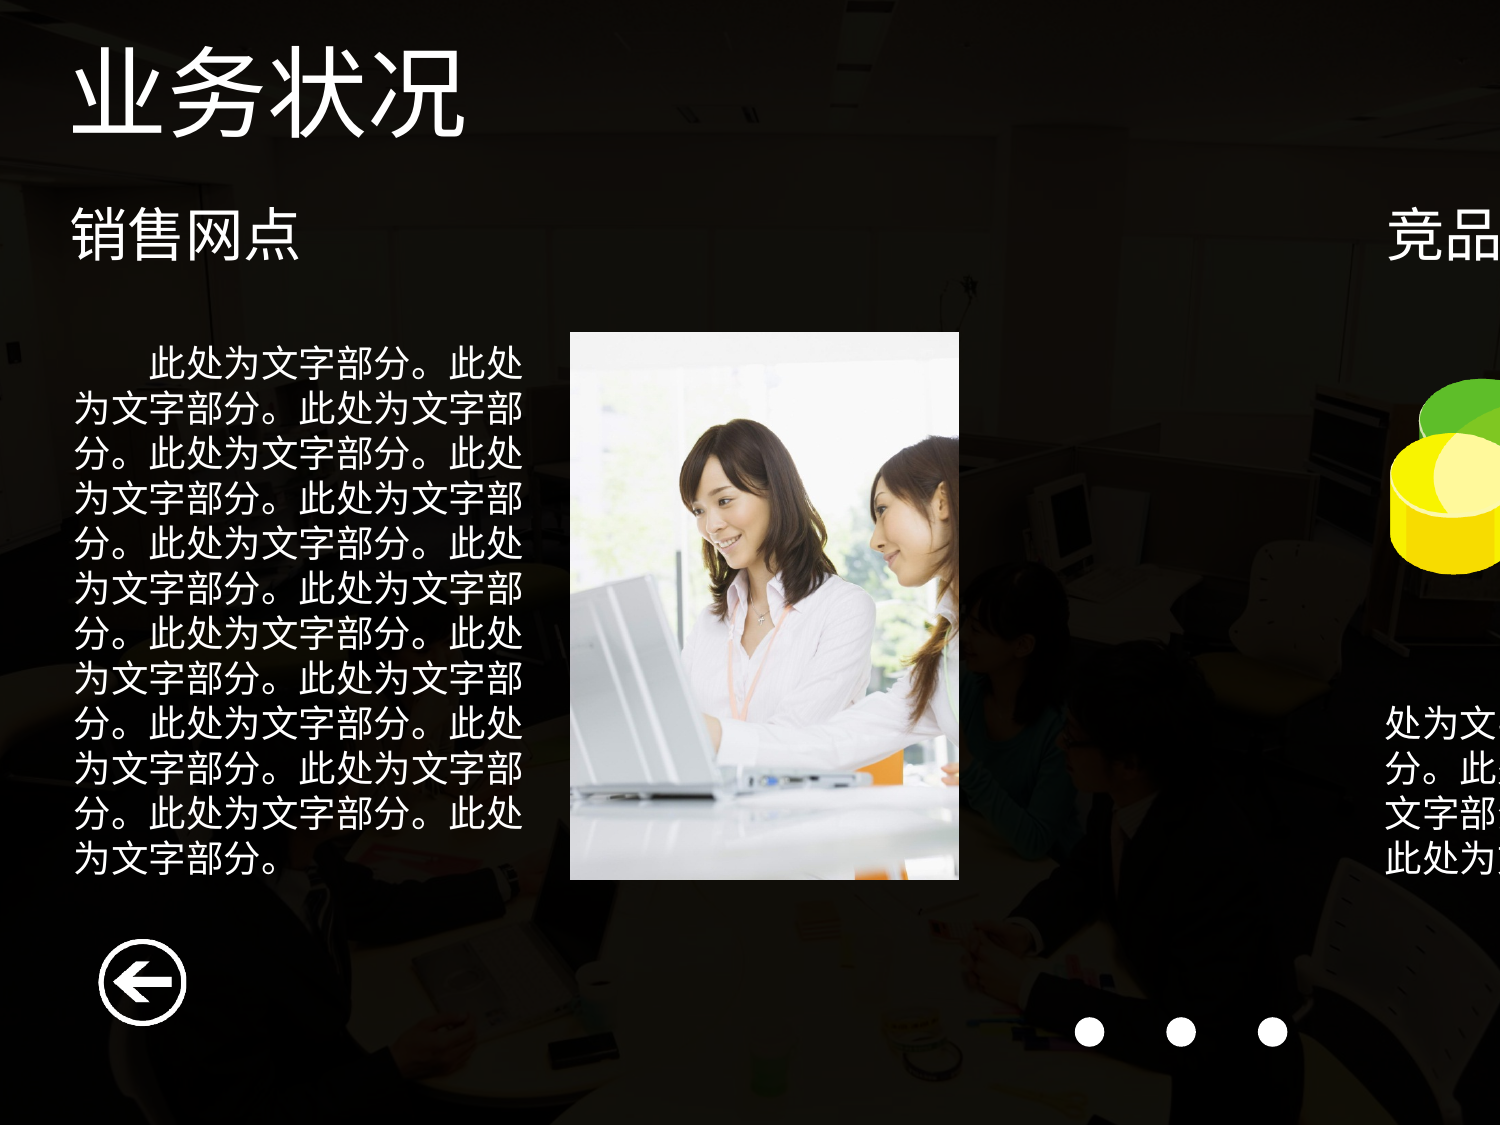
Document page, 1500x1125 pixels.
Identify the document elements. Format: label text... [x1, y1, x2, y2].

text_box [52, 190, 959, 894]
text_box 业务状况 [53, 22, 859, 158]
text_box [1369, 190, 1500, 894]
picture [97, 937, 187, 1027]
text_box [1072, 1015, 1107, 1049]
text_box [1255, 1015, 1290, 1049]
text_box [1164, 1015, 1198, 1049]
